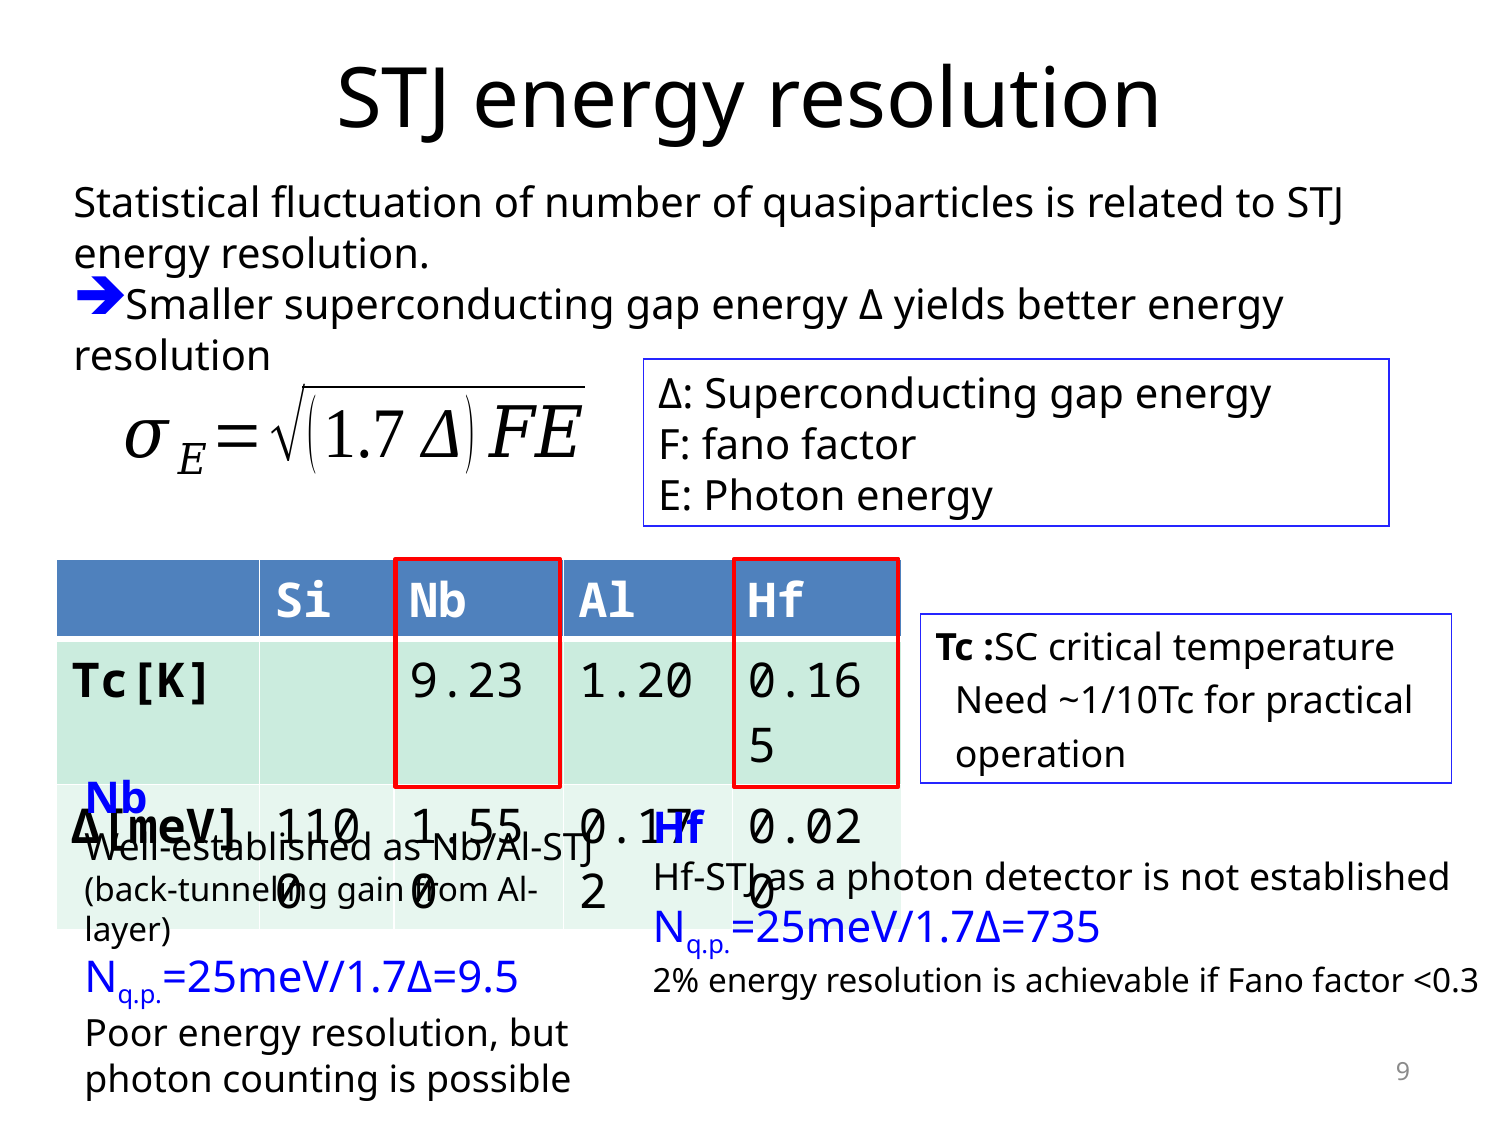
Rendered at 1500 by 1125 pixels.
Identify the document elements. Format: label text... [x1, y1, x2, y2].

text_box Hf Hf-STJ as a photon detector is not established Nq.p.=25meV/1.7Δ=735 2% energy resolution is achievable if Fano factor <0.3 [636, 797, 1497, 1002]
text_box Tc :SC critical temperature Need ~1/10Tc for practical operation [920, 613, 1452, 783]
text_box [734, 558, 899, 787]
text_box Statistical fluctuation of number of quasiparticles is related to STJ energy resolution. Smaller superconducting gap energy Δ yields better energy resolution [58, 167, 1481, 345]
table_header Si [260, 560, 393, 636]
text_box STJ energy resolution [74, 35, 1425, 161]
table_cell 0.172 [564, 785, 732, 929]
table_header [57, 560, 259, 636]
text_box Δ: Superconducting gap energy F: fano factor E: Photon energy [643, 359, 1390, 526]
table_cell 1.20 [564, 642, 732, 784]
table_cell [260, 642, 393, 784]
text_box [395, 558, 560, 787]
text_box Nb Well-established as Nb/Al-STJ (back-tunneling gain from Al-layer) Nq.p.=25meV/1.7Δ=9.5 Poor energy resolution, but photon counting is possible [58, 786, 621, 1083]
slide_number 9 [1074, 1042, 1425, 1103]
table_cell Tc[K] [57, 642, 259, 784]
table_cell 0.020 [733, 785, 901, 797]
table_header Al [564, 560, 732, 636]
